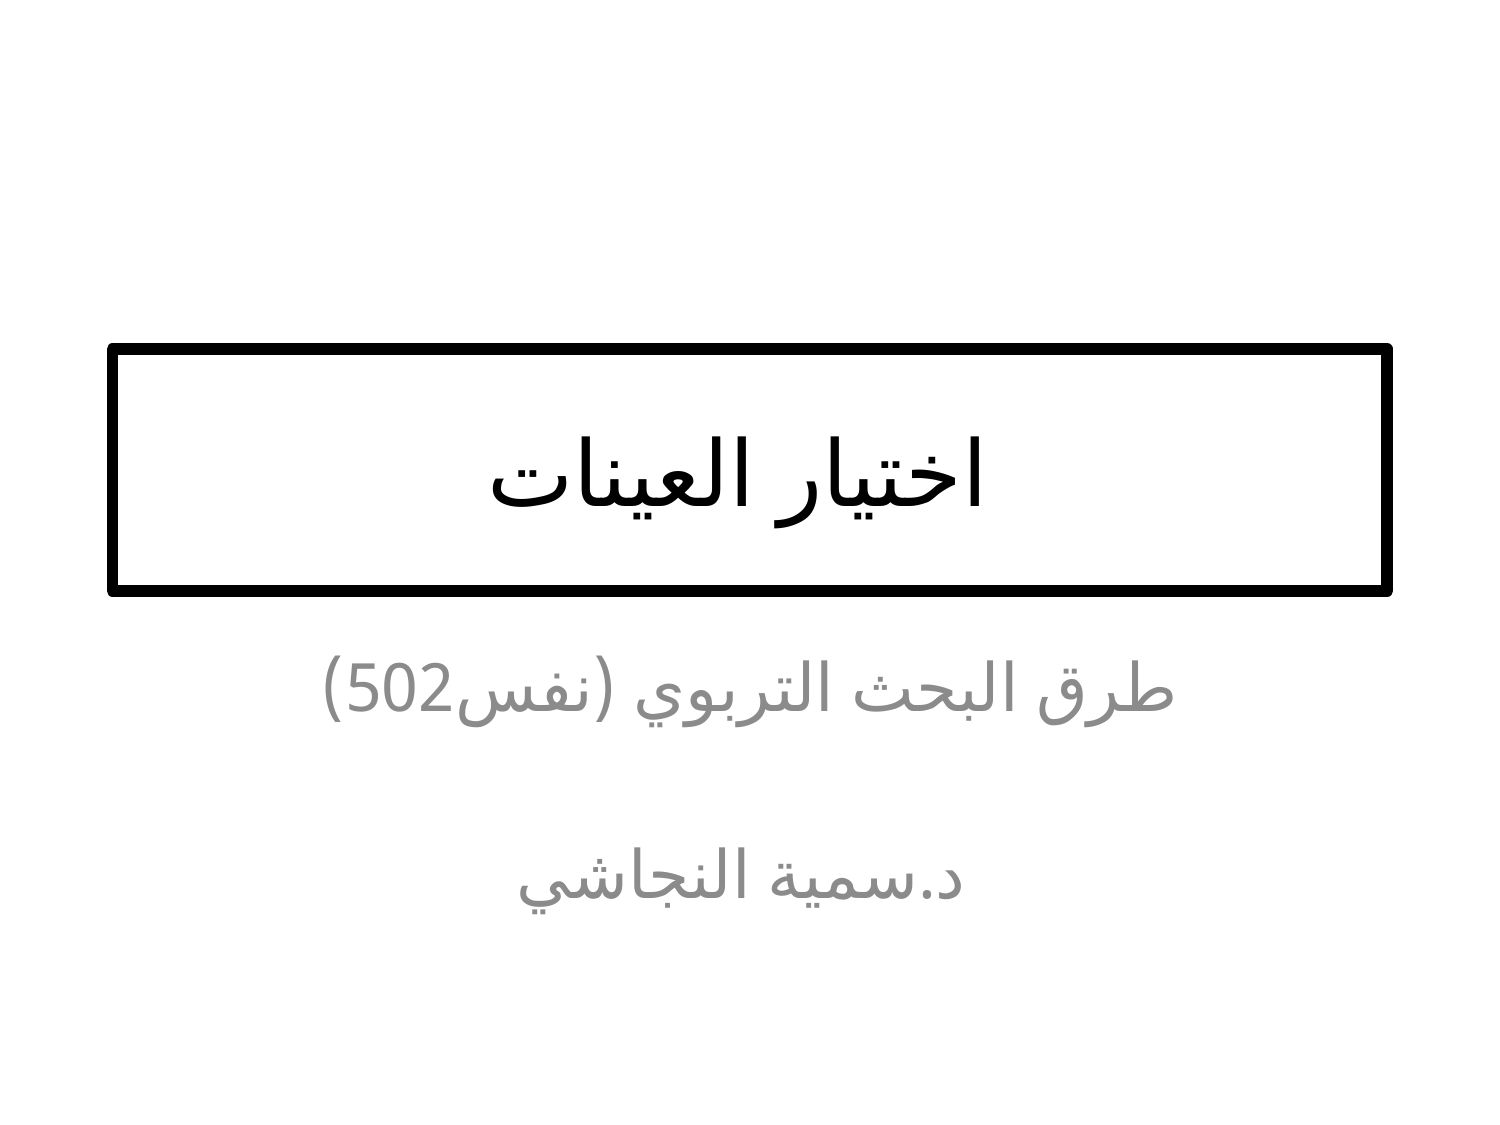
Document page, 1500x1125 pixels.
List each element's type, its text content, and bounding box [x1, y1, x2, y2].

subtitle طرق البحث التربوي (نفس502) د.سمية النجاشي [225, 637, 1275, 925]
title اختيار العينات [112, 349, 1388, 591]
